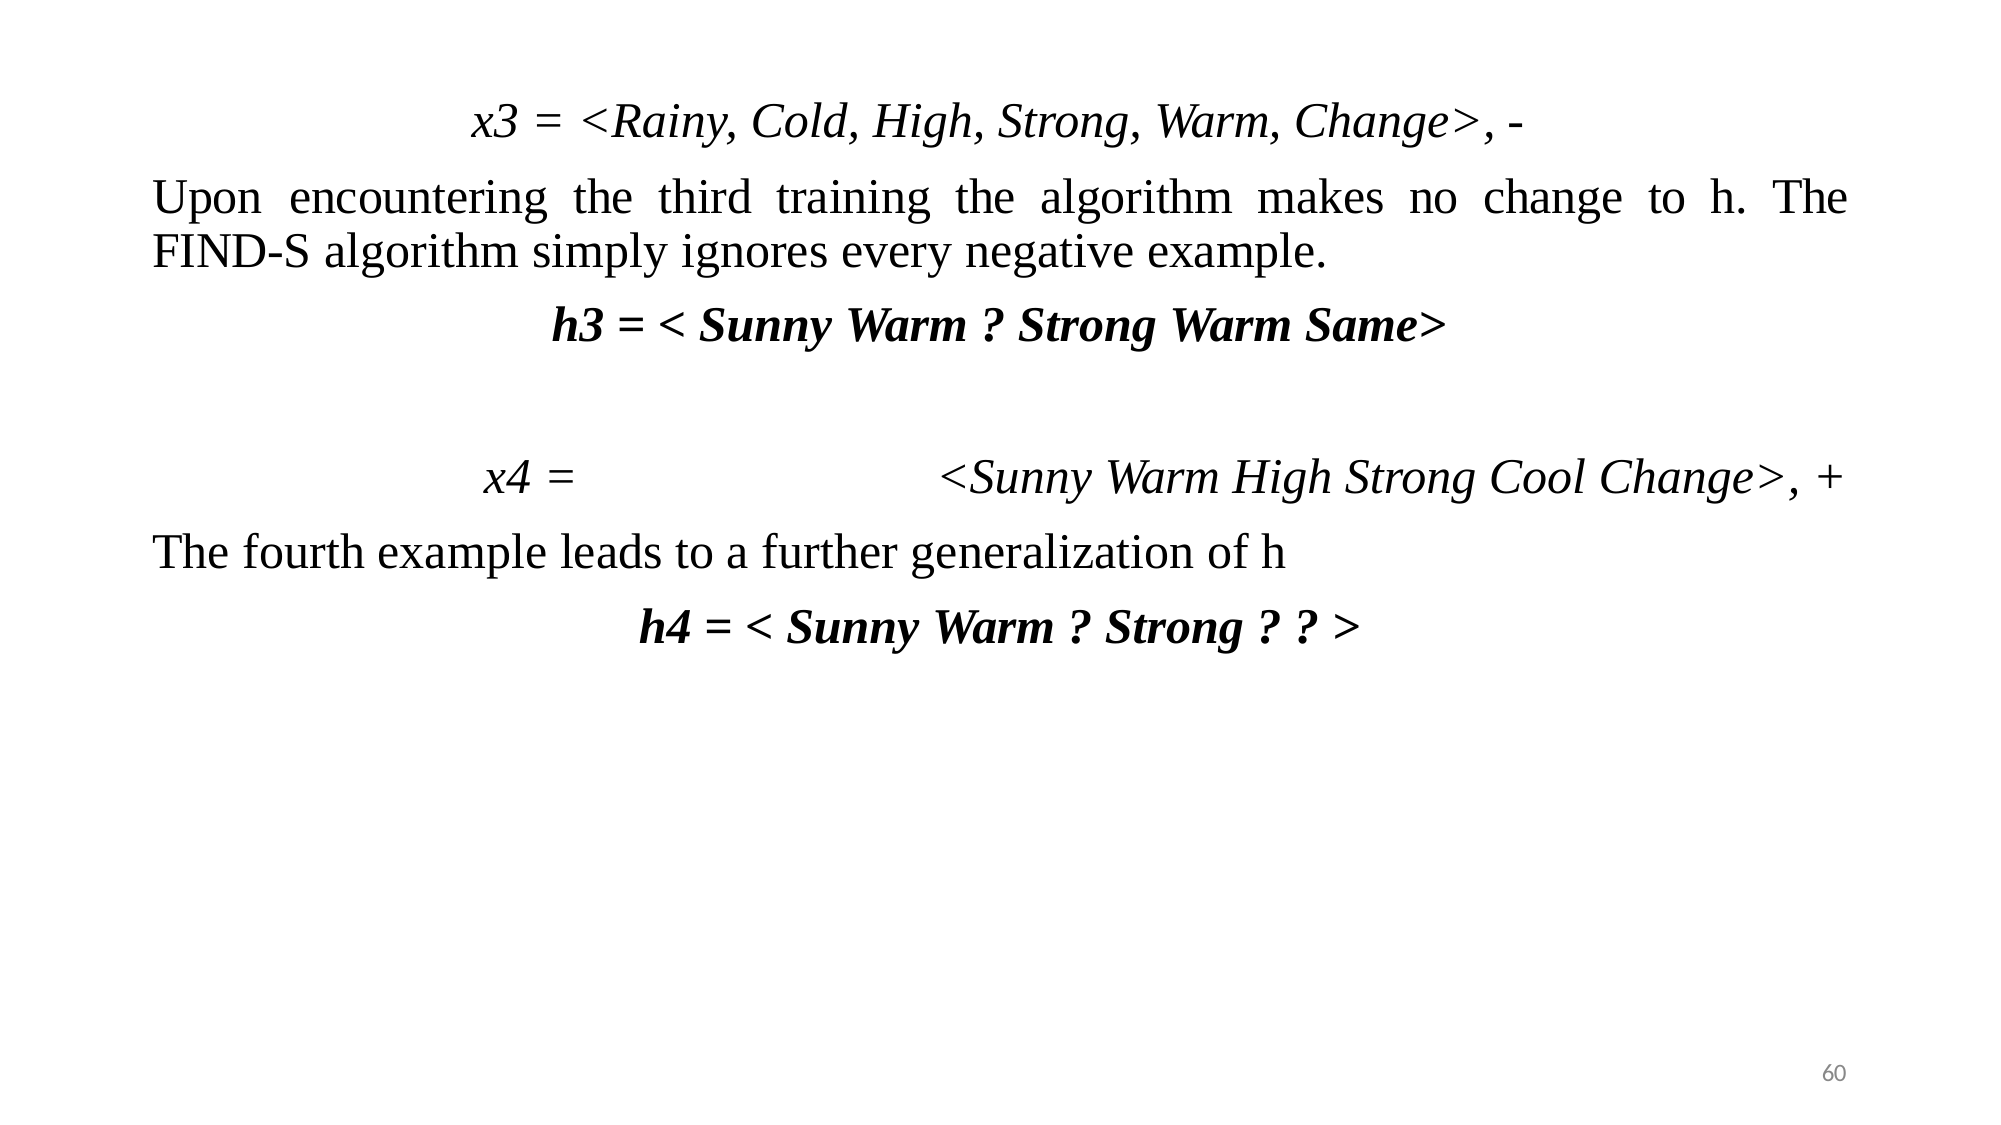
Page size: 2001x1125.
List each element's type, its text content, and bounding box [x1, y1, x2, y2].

text_box x3 = <Rainy, Cold, High, Strong, Warm, Change>, - Upon encountering the third training the algorithm makes no change to h. The FIND-S algorithm simply ignores every negative example. h3 = < Sunny Warm ? Strong Warm Same> x4 = <Sunny Warm High Strong Cool Change>, + The fourth example leads to a further generalization of h h4 = < Sunny Warm ? Strong ? ? > [150, 71, 1850, 654]
slide_number 60 [1815, 1060, 1856, 1125]
